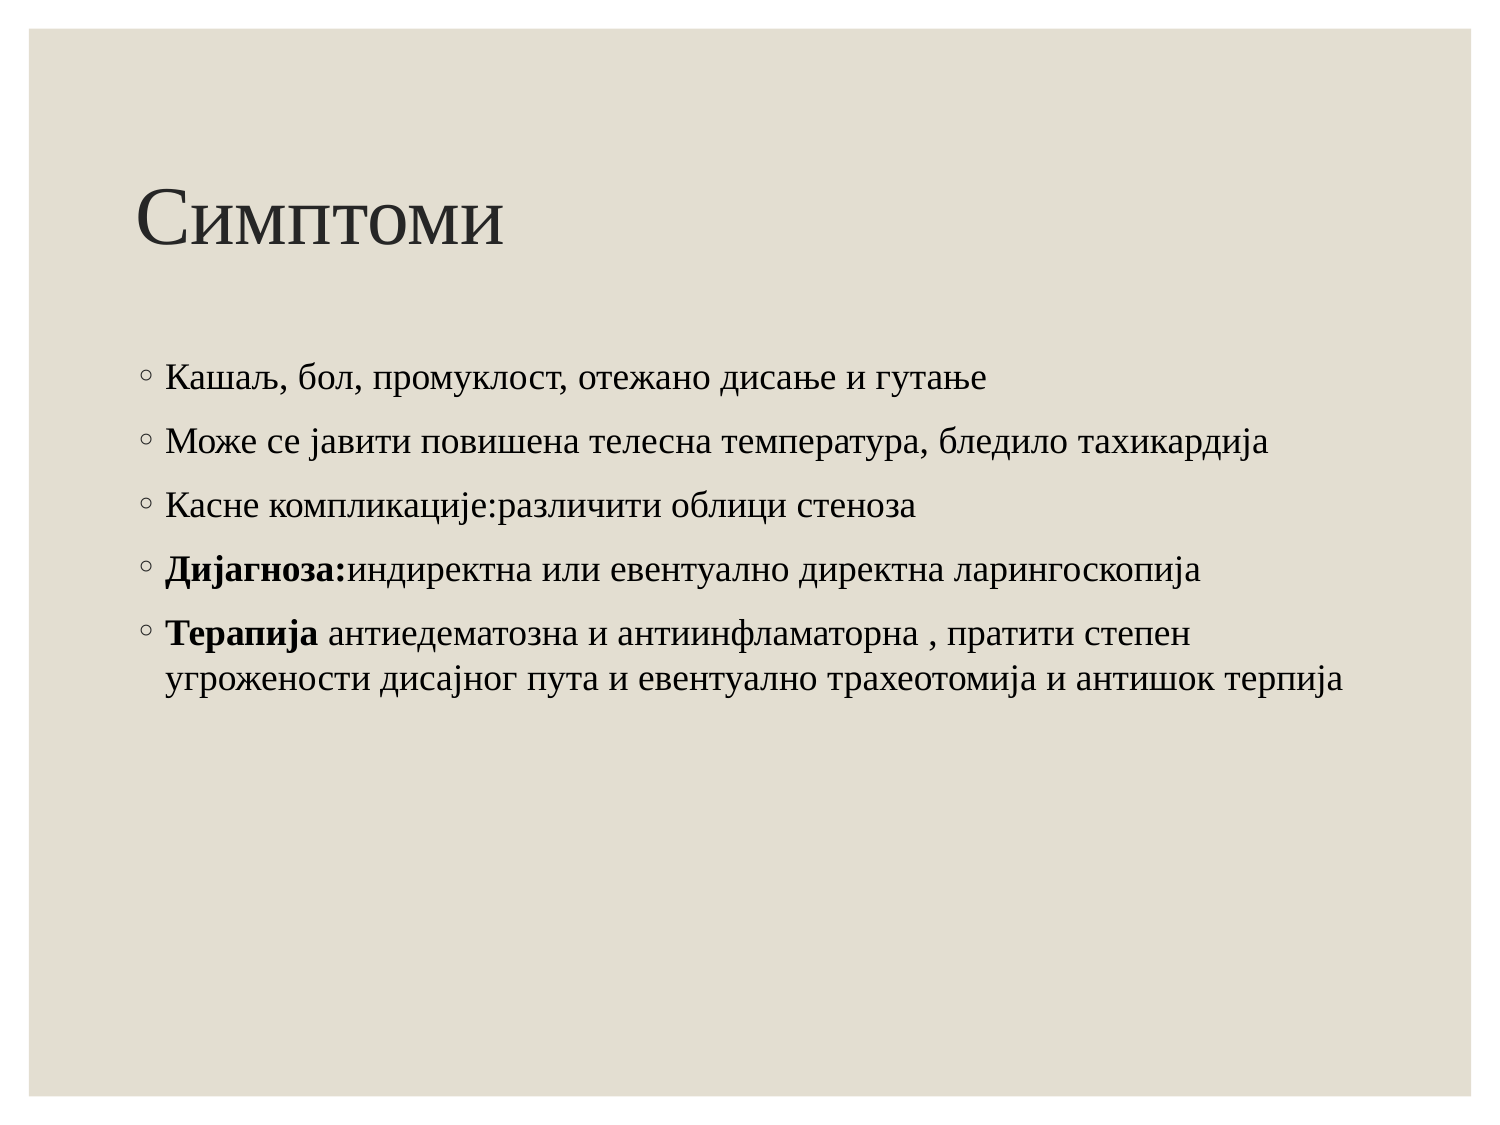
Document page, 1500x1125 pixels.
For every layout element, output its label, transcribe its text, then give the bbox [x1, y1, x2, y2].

list Кашаљ, бол, промуклост, отежано дисање и гутање Може се јавити повишена телесна температура, бледило тахикардија Касне компликације:различити облици стеноза Дијагноза:индиректна или евентуално директна ларингоскопија Терапија антиедематозна и антиинфламаторна , пратити степен угрожености дисајног пута и евентуално трахеотомија и антишок терпија [120, 345, 1380, 990]
title Симптоми [120, 105, 1380, 331]
